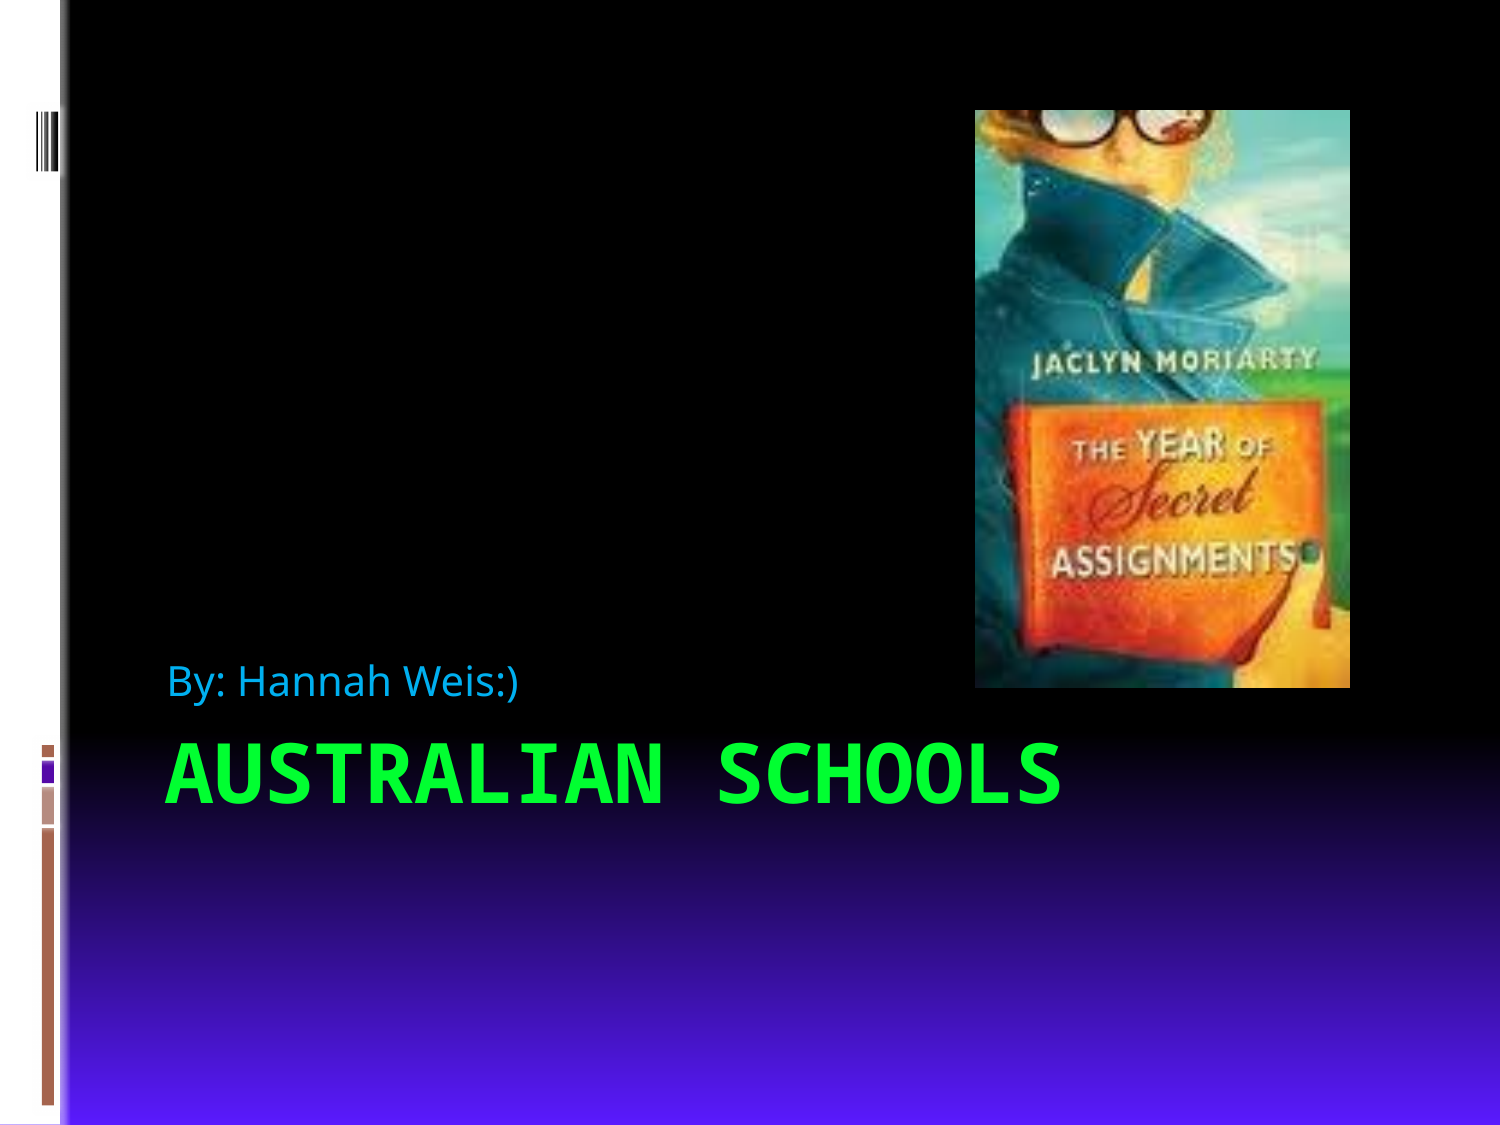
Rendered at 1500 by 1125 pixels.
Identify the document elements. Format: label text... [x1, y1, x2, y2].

subtitle By: Hannah Weis:) [150, 464, 1425, 713]
picture [974, 110, 1351, 688]
title Australian Schools [150, 713, 1425, 1037]
